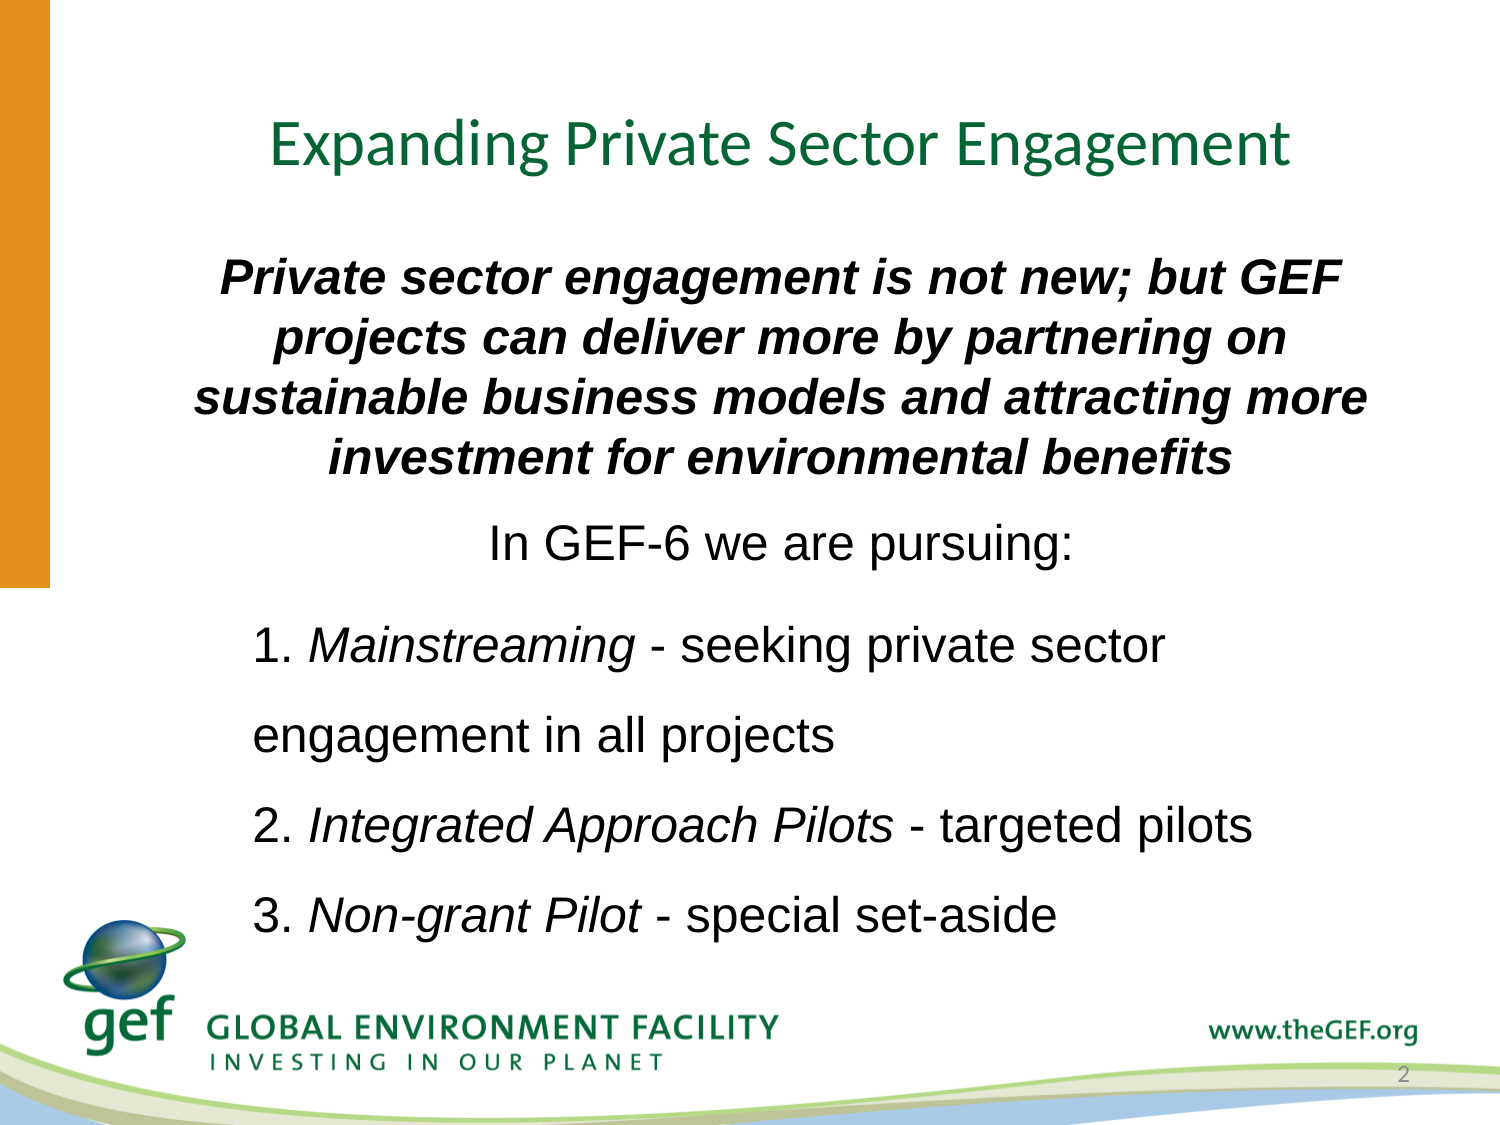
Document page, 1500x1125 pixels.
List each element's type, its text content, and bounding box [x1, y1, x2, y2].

picture [0, 920, 1500, 1125]
text_box 1. Mainstreaming - seeking private sector engagement in all projects 2. Integrated Approach Pilots - targeted pilots 3. Non-grant Pilot - special set-aside [162, 574, 1363, 950]
picture [0, 0, 50, 588]
slide_number 2 [1074, 1042, 1425, 1103]
list Private sector engagement is not new; but GEF projects can deliver more by partnering on sustainable business models and attracting more investment for environmental benefits In GEF-6 we are pursuing: [162, 237, 1400, 600]
title Expanding Private Sector Engagement [137, 45, 1425, 233]
